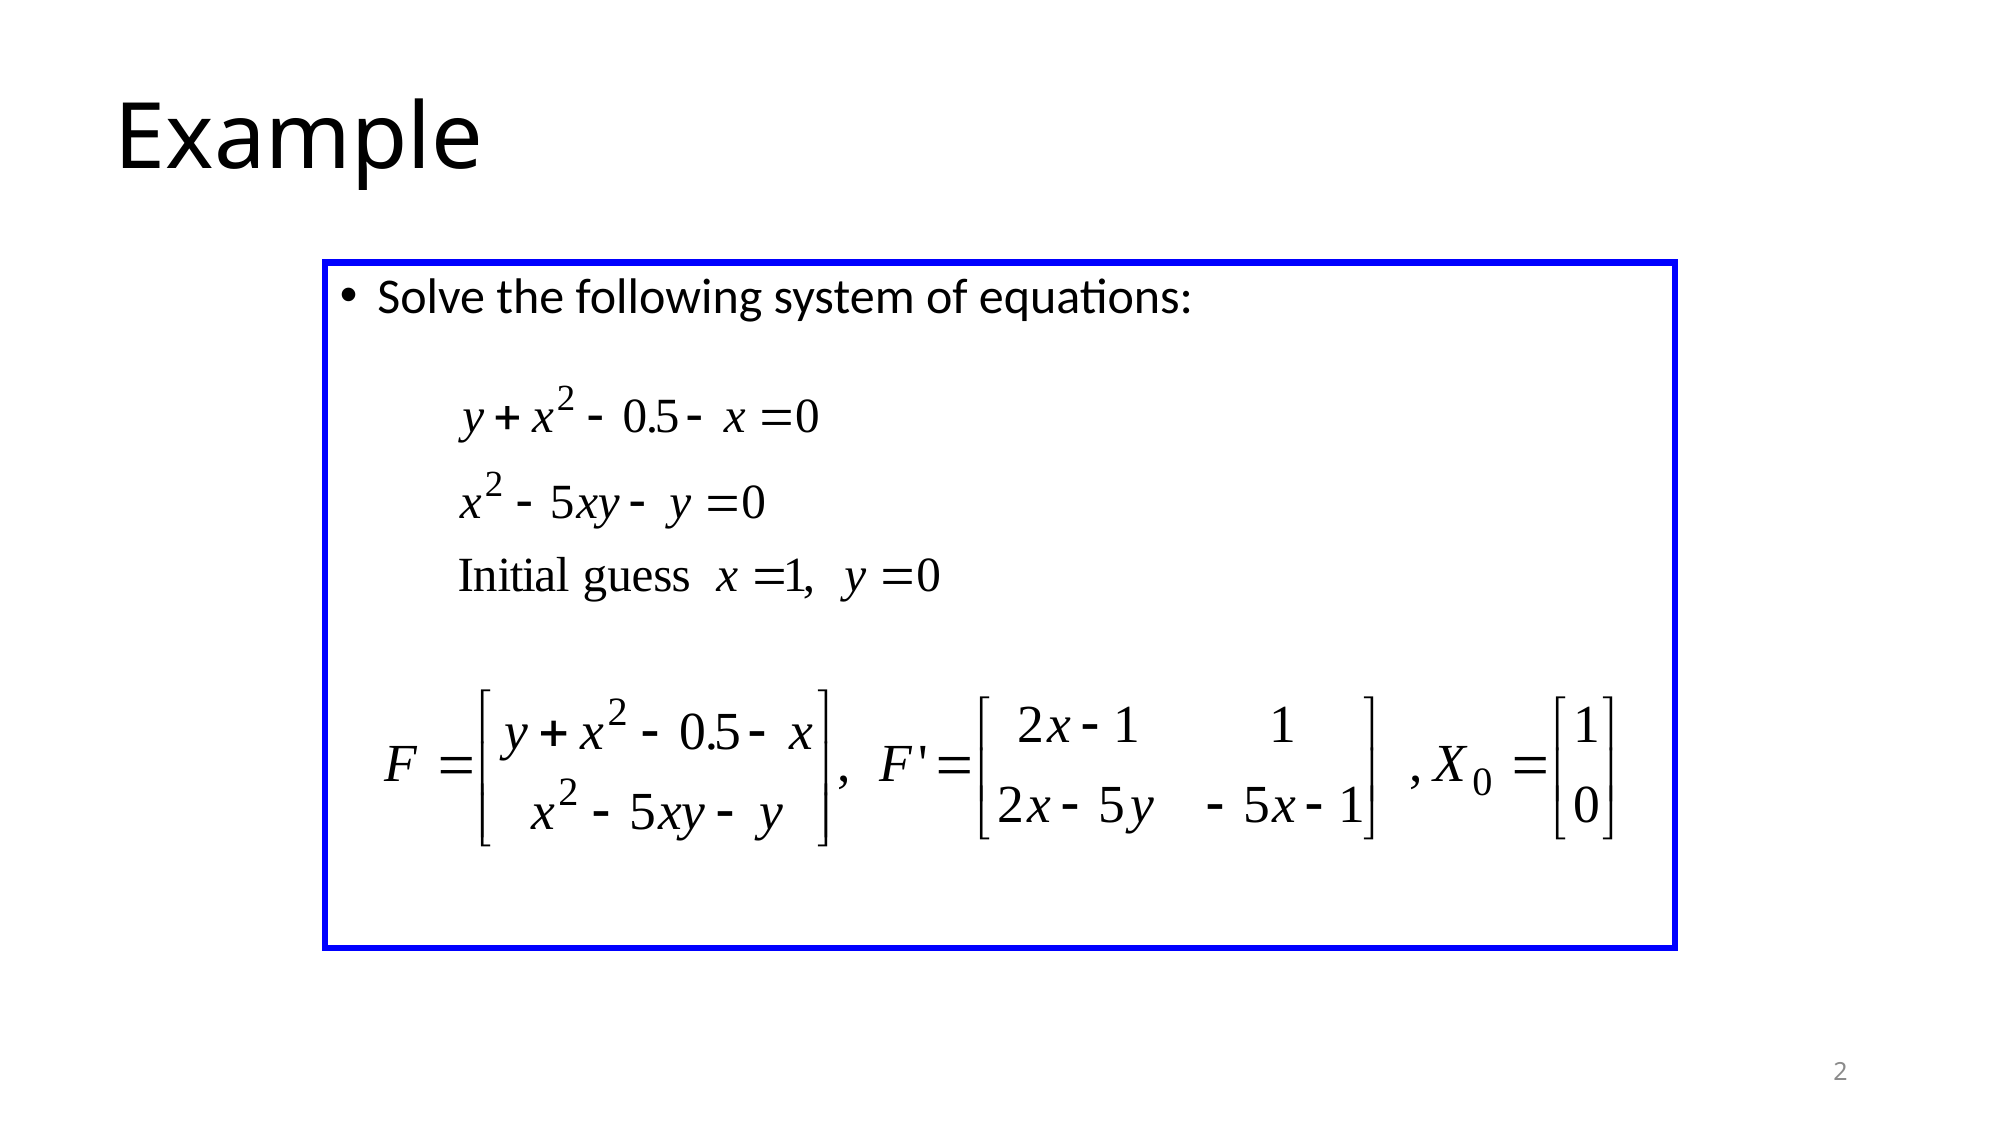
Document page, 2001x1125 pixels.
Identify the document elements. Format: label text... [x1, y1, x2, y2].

slide_number 2 [1412, 1042, 1863, 1103]
title Example [99, 45, 1900, 233]
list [374, 679, 1635, 858]
list Solve the following system of equations: [324, 262, 1675, 949]
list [450, 370, 950, 613]
